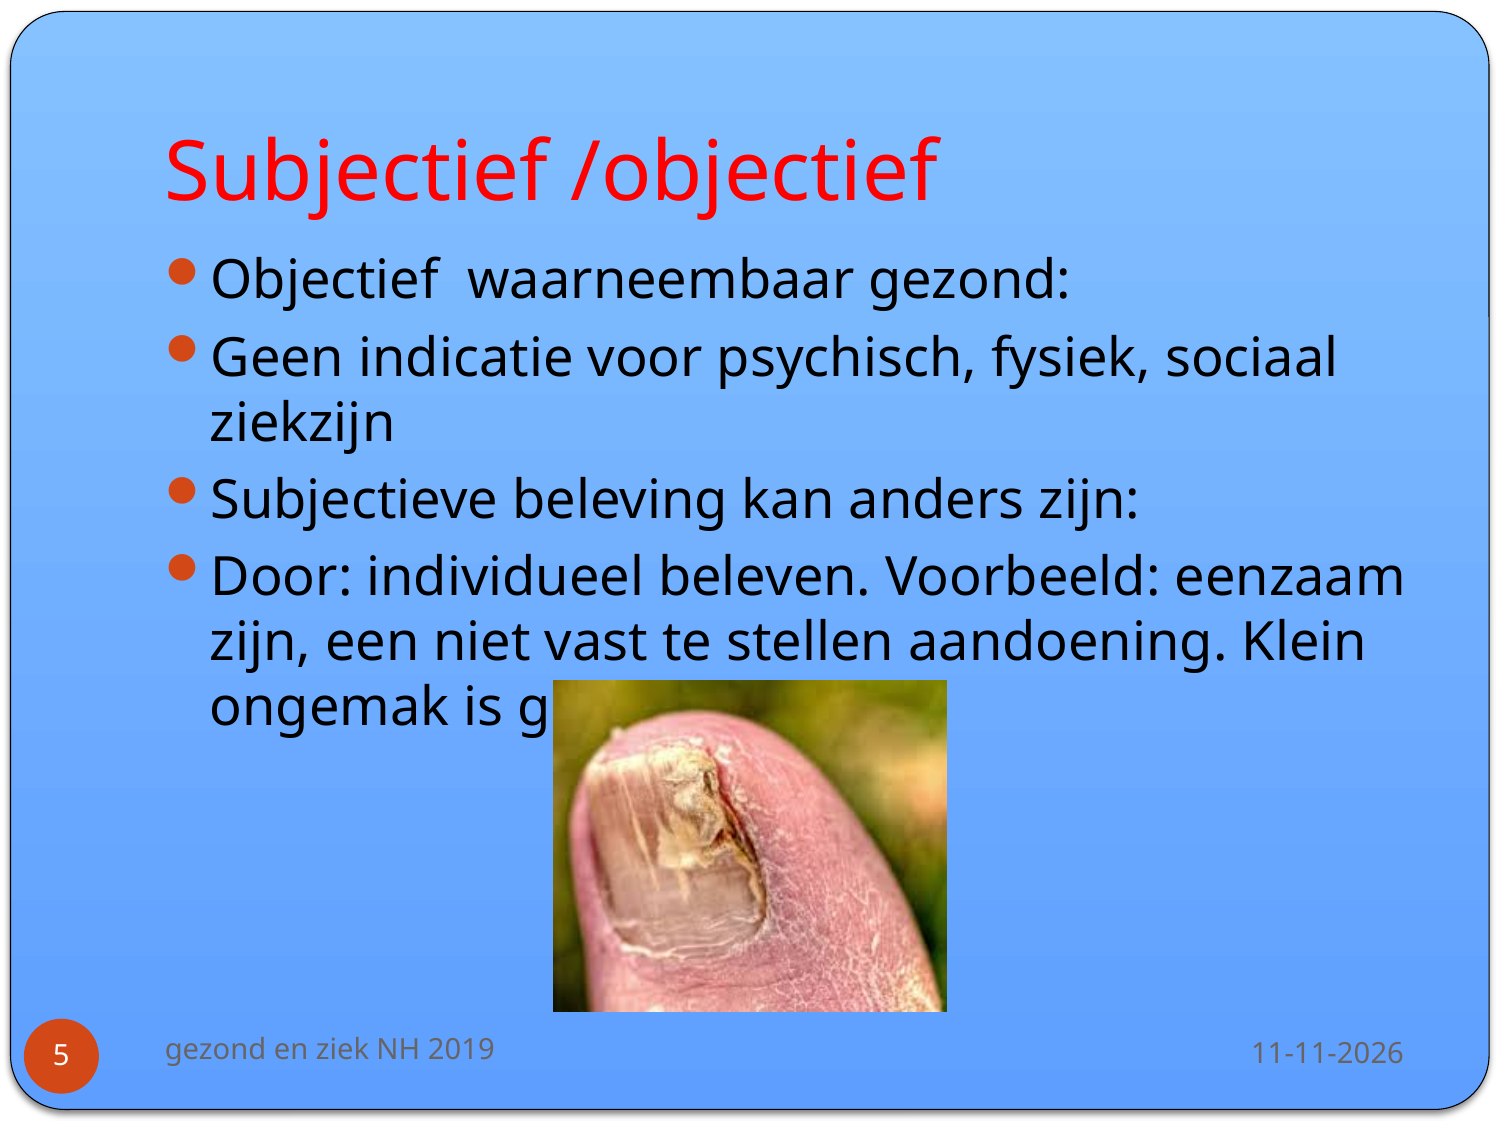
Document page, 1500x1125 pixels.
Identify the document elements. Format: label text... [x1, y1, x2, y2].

footer gezond en ziek NH 2019 [150, 1012, 800, 1088]
title Subjectief /objectief [150, 45, 1425, 233]
picture [553, 680, 947, 1012]
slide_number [1012, 1015, 1419, 1094]
list Objectief waarneembaar gezond: Geen indicatie voor psychisch, fysiek, sociaal ziekzijn Subjectieve beleving kan anders zijn: Door: individueel beleven. Voorbeeld: eenzaam zijn, een niet vast te stellen aandoening. Klein ongemak is groot ???? [150, 237, 1425, 988]
slide_number 5 [23, 1018, 99, 1094]
